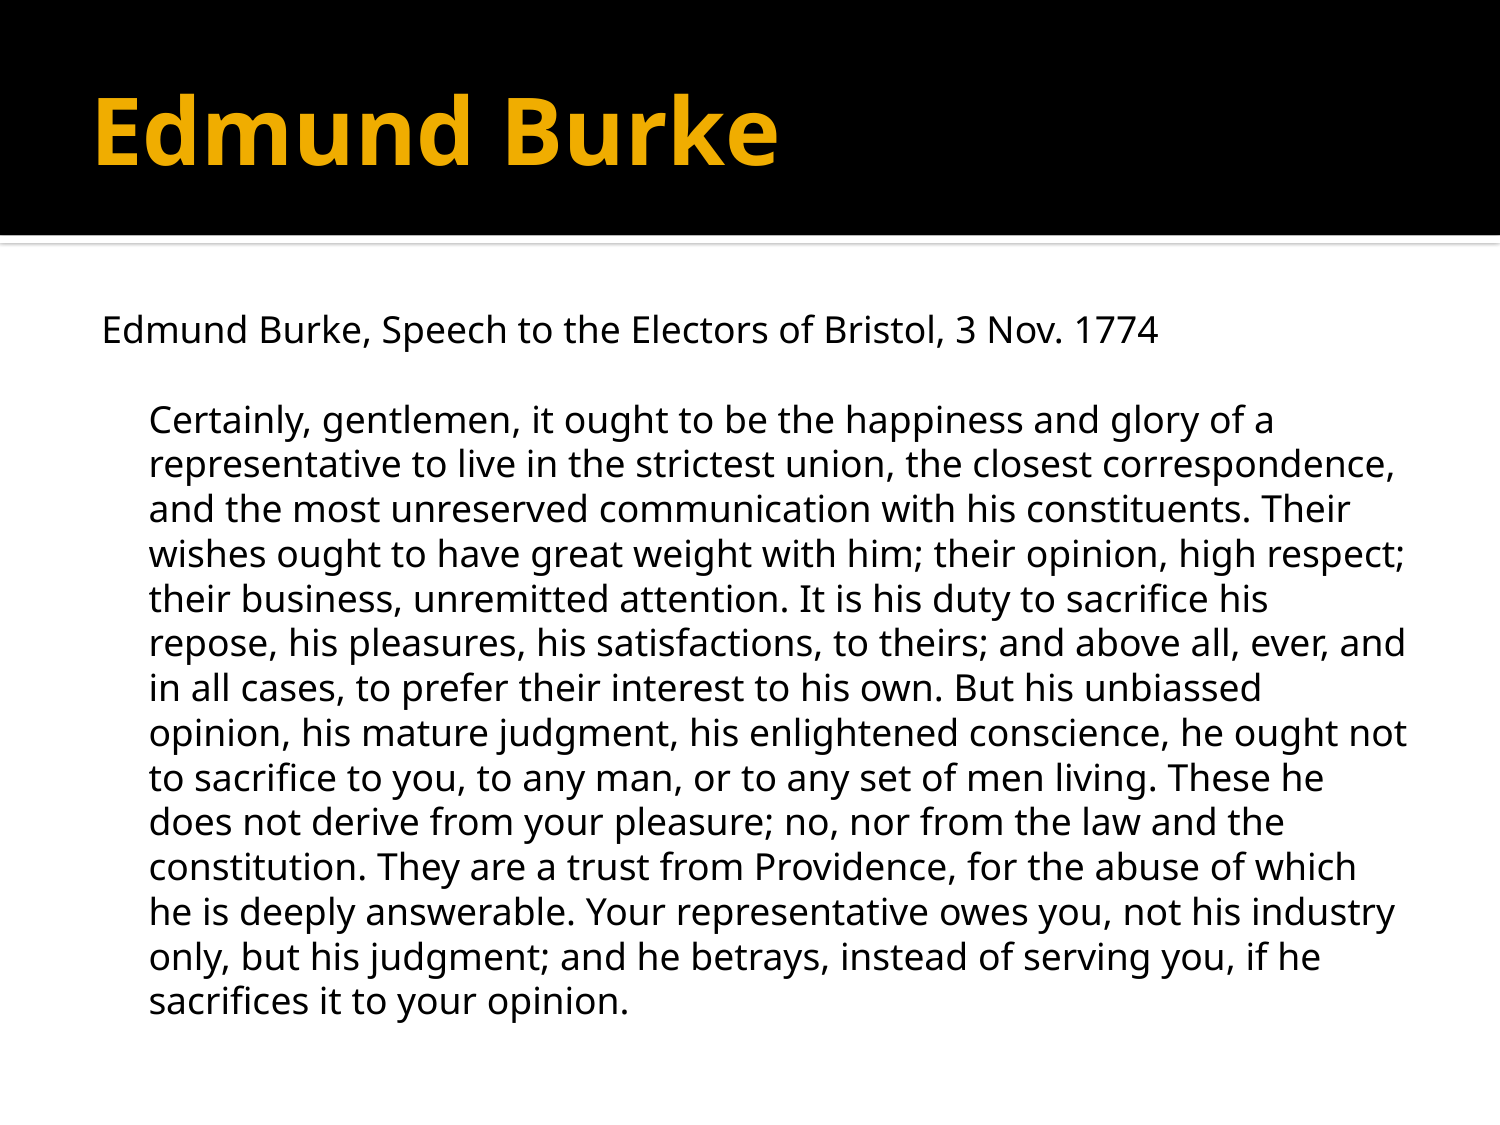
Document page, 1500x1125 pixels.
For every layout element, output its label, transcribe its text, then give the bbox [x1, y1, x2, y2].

list Edmund Burke, Speech to the Electors of Bristol, 3 Nov. 1774 Certainly, gentlemen, it ought to be the happiness and glory of a representative to live in the strictest union, the closest correspondence, and the most unreserved communication with his constituents. Their wishes ought to have great weight with him; their opinion, high respect; their business, unremitted attention. It is his duty to sacrifice his repose, his pleasures, his satisfactions, to theirs; and above all, ever, and in all cases, to prefer their interest to his own. But his unbiassed opinion, his mature judgment, his enlightened conscience, he ought not to sacrifice to you, to any man, or to any set of men living. These he does not derive from your pleasure; no, nor from the law and the constitution. They are a trust from Providence, for the abuse of which he is deeply answerable. Your representative owes you, not his industry only, but his judgment; and he betrays, instead of serving you, if he sacrifices it to your opinion. [75, 291, 1425, 1050]
title Edmund Burke [75, 25, 1425, 231]
